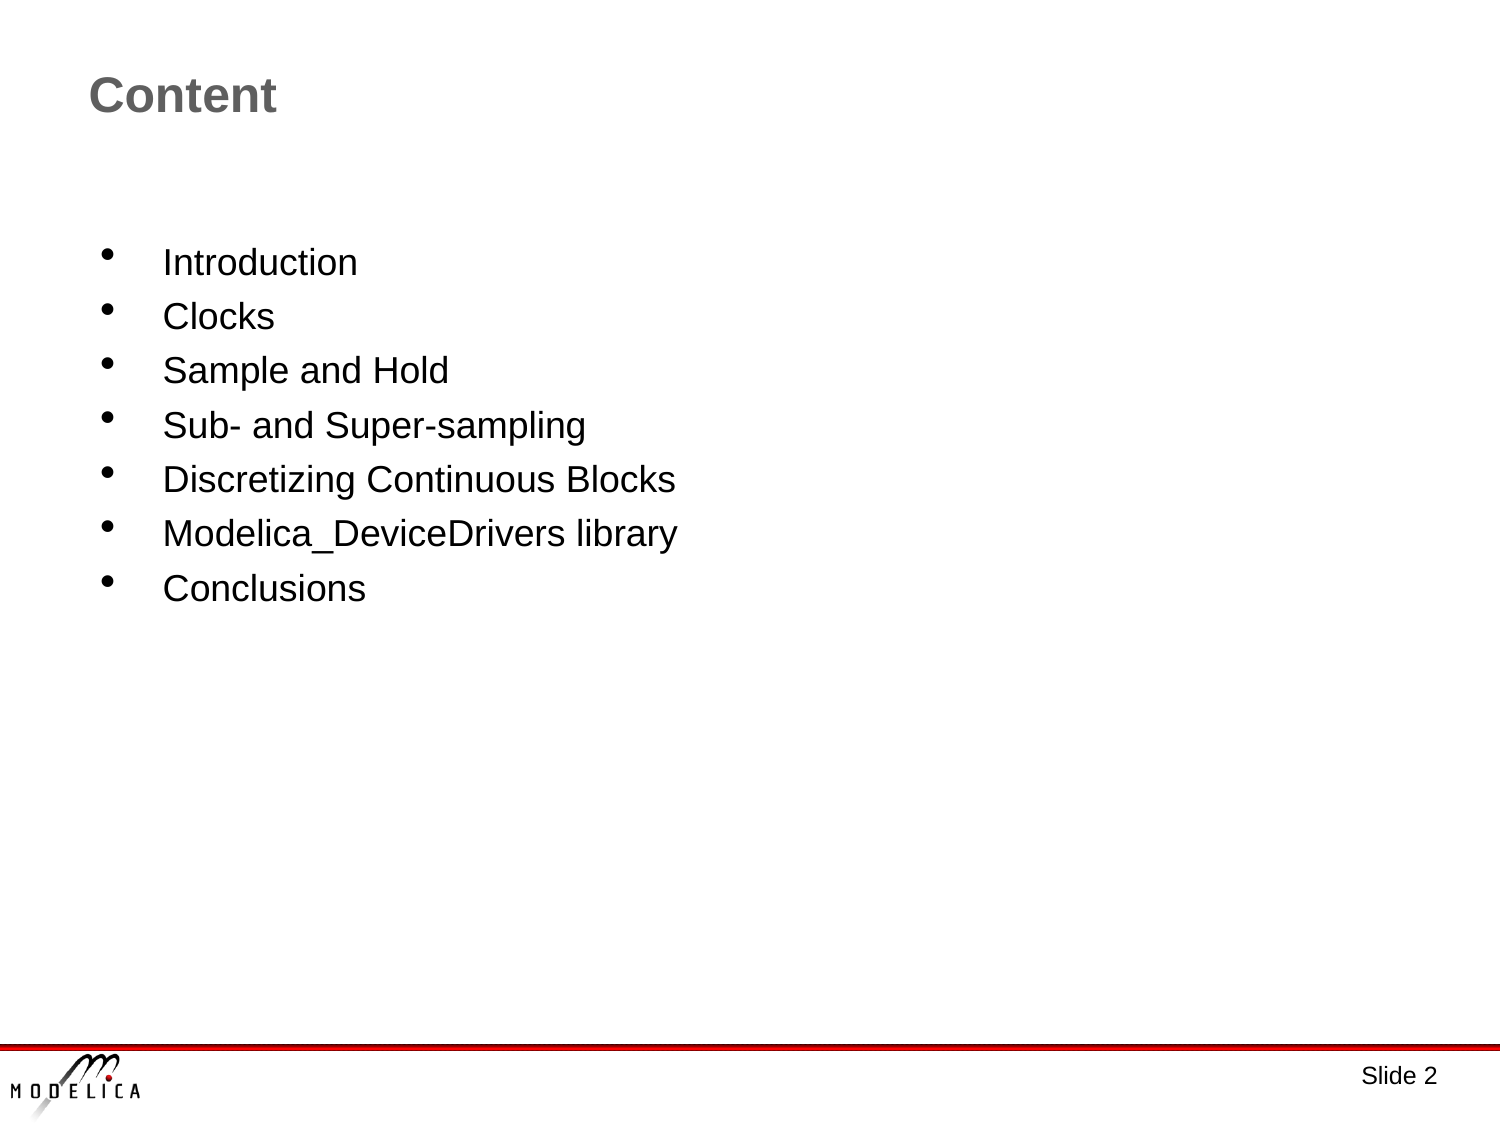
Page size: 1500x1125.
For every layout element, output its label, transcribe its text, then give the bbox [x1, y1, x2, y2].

title Content [88, 62, 1438, 201]
picture [0, 1044, 1500, 1125]
list Introduction Clocks Sample and Hold Sub- and Super-sampling Discretizing Continuous Blocks Modelica_DeviceDrivers library Conclusions [100, 237, 1438, 1001]
